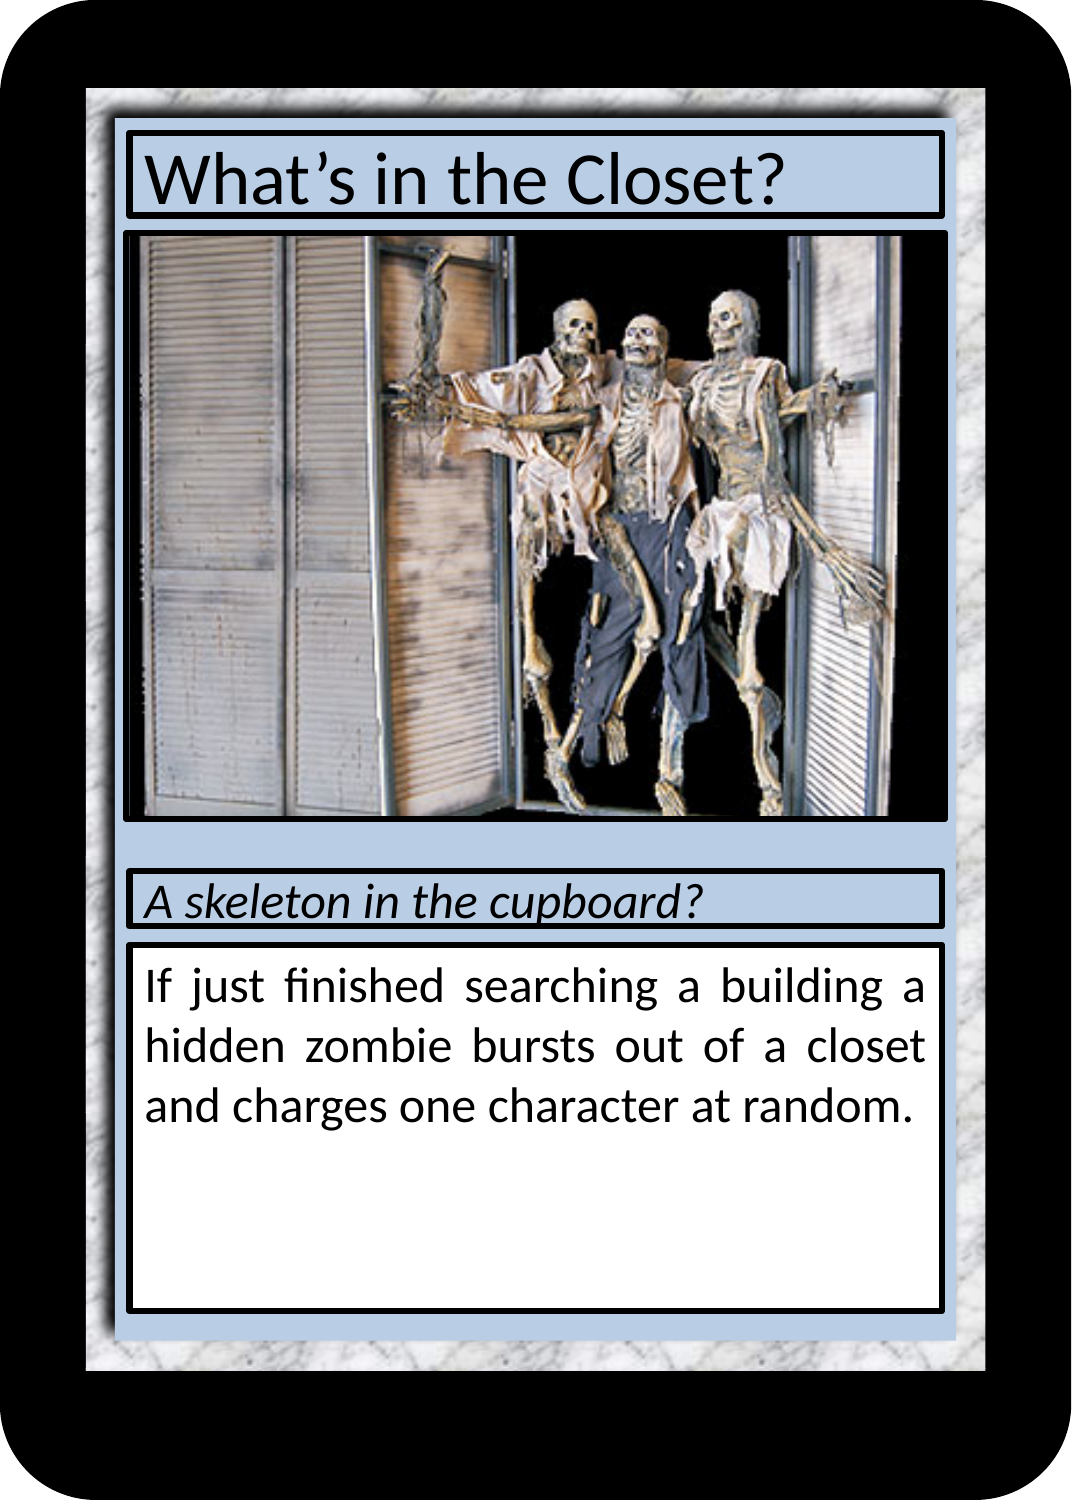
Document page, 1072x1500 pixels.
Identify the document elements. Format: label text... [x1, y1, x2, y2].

list If just finished searching a building a hidden zombie bursts out of a closet and charges one character at random. [126, 942, 945, 1314]
title What’s in the Closet? [126, 130, 945, 219]
list A skeleton in the cupboard? [126, 868, 945, 929]
picture [85, 88, 986, 1371]
